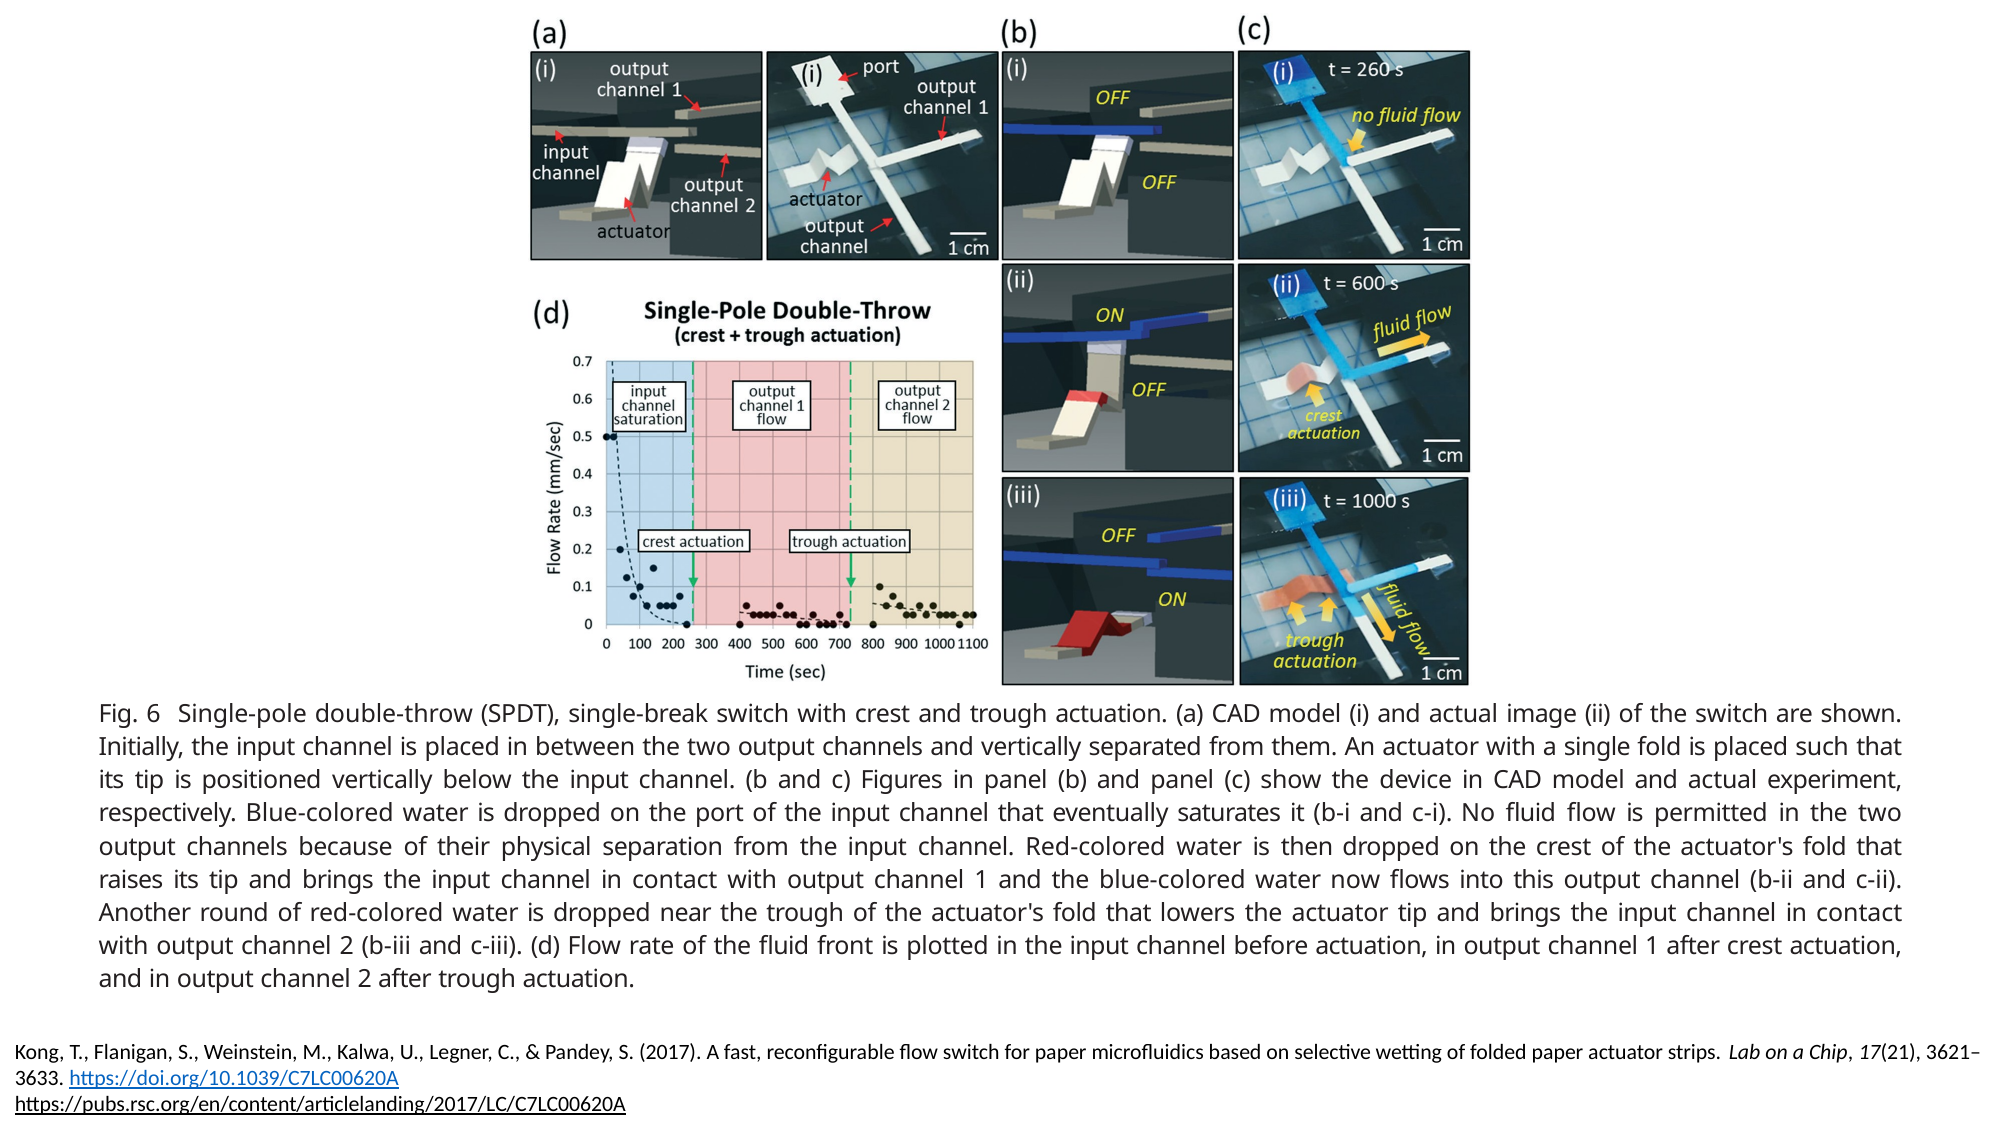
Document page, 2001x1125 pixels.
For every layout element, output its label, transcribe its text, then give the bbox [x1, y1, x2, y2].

picture [528, 13, 1472, 687]
text_box Fig. 6 Single-pole double-throw (SPDT), single-break switch with crest and trough actuation. (a) CAD model (i) and actual image (ii) of the switch are shown. Initially, the input channel is placed in between the two output channels and vertically separated from them. An actuator with a single fold is placed such that its tip is positioned vertically below the input channel. (b and c) Figures in panel (b) and panel (c) show the device in CAD model and actual experiment, respectively. Blue-colored water is dropped on the port of the input channel that eventually saturates it (b-i and c-i). No fluid flow is permitted in the two output channels because of their physical separation from the input channel. Red-colored water is then dropped on the crest of the actuator's fold that raises its tip and brings the input channel in contact with output channel 1 and the blue-colored water now flows into this output channel (b-ii and c-ii). Another round of red-colored water is dropped near the trough of the actuator's fold that lowers the actuator tip and brings the input channel in contact with output channel 2 (b-iii and c-iii). (d) Flow rate of the fluid front is plotted in the input channel before actuation, in output channel 1 after crest actuation, and in output channel 2 after trough actuation. [96, 692, 1903, 993]
text_box Kong, T., Flanigan, S., Weinstein, M., Kalwa, U., Legner, C., & Pandey, S. (2017). A fast, reconfigurable flow switch for paper microfluidics based on selective wetting of folded paper actuator strips. Lab on a Chip, 17(21), 3621–3633. https://doi.org/10.1039/C7LC00620A https://pubs.rsc.org/en/content/articlelanding/2017/LC/C7LC00620A [0, 1030, 2000, 1124]
